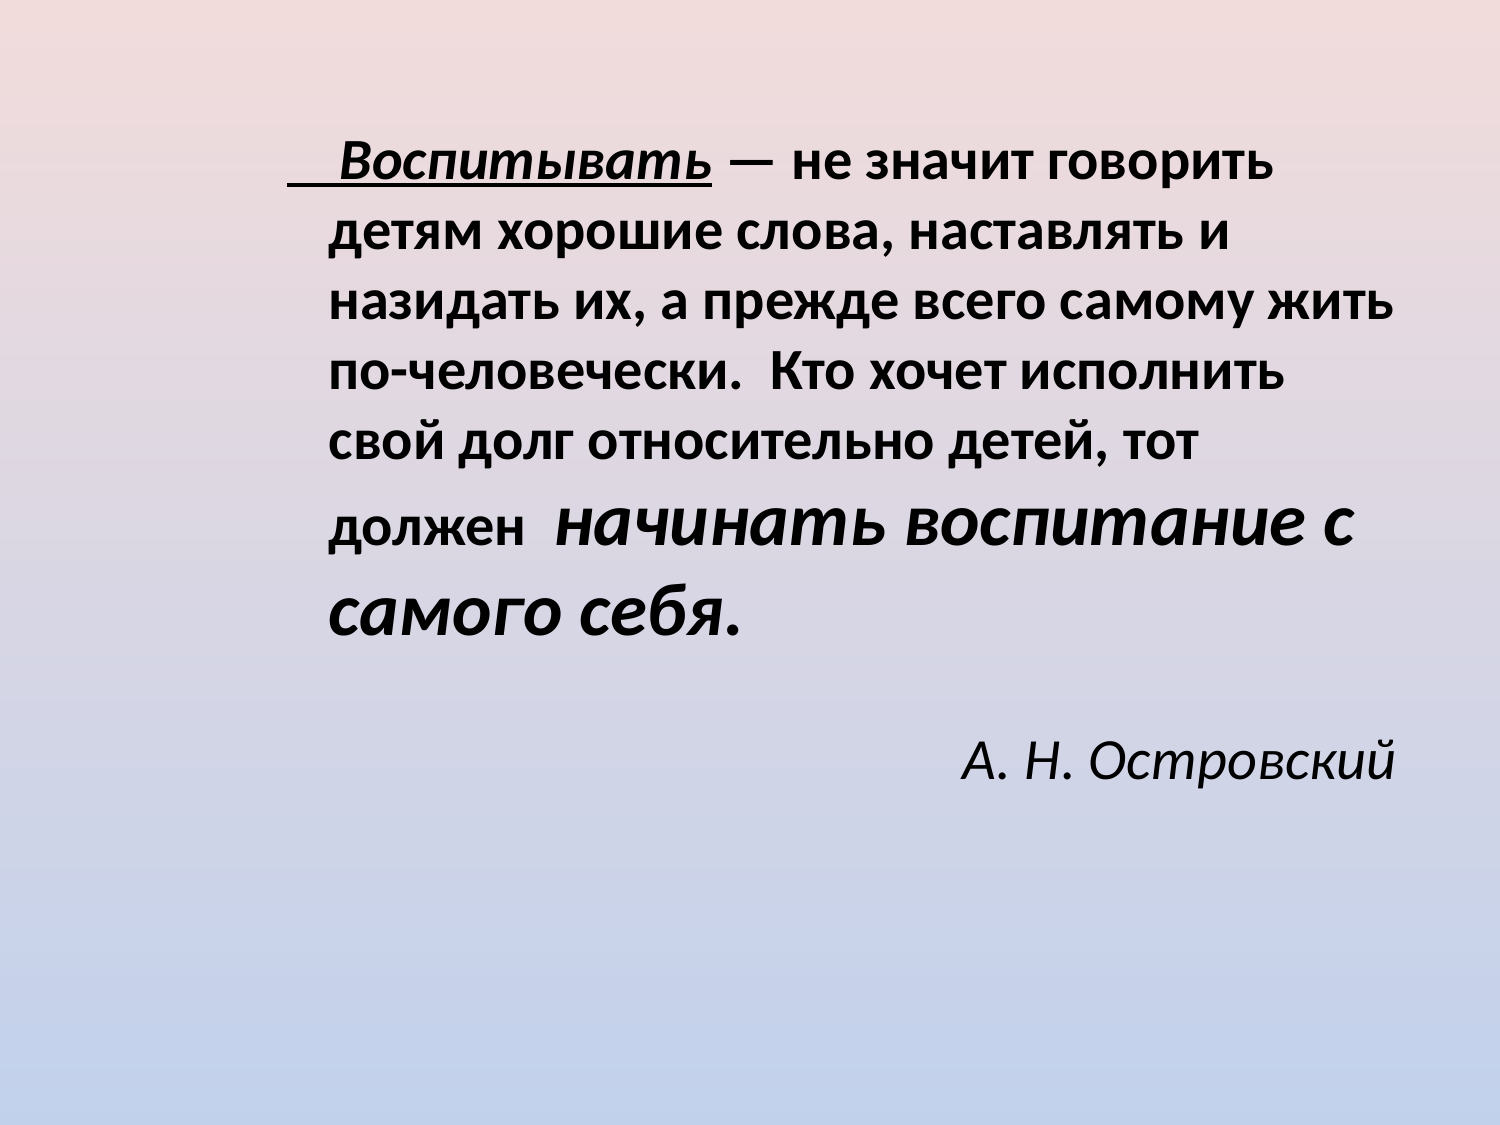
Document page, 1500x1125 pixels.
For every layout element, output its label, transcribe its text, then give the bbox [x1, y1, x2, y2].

text_box Воспитывать — не значит говорить детям хорошие слова, наставлять и назидать их, а прежде всего самому жить по-человечески. Кто хочет исполнить свой долг относительно детей, тот должен начинать воспитание с самого себя. А. Н. Островский [253, 113, 1412, 799]
